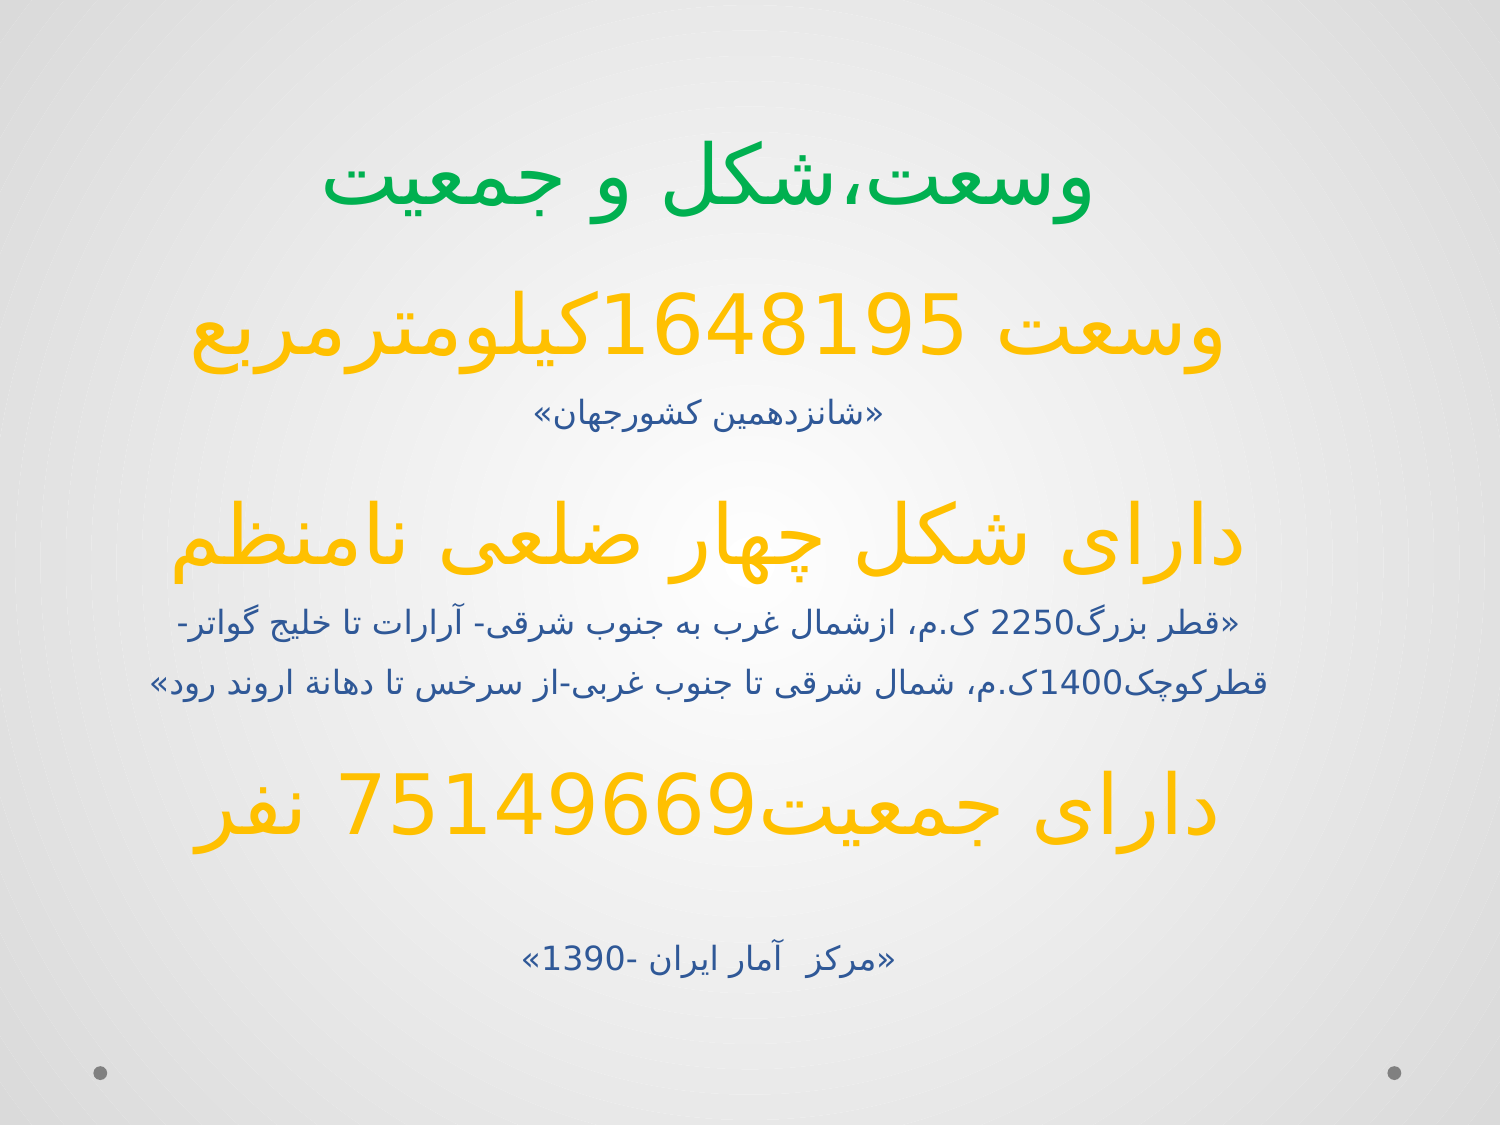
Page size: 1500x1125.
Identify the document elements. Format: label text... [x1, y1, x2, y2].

title وسعت،شکل و جمعیت وسعت 1648195کیلومترمربع «شانزدهمین کشورجهان» دارای شکل چهار ضلعی نامنظم «قطر بزرگ2250 ک.م، ازشمال غرب به جنوب شرقی- آرارات تا خلیج گواتر- قطرکوچک1400ک.م، شمال شرقی تا جنوب غربی-از سرخس تا دهانة اروند رود» دارای جمعیت75149669 نفر «مرکز آمار ایران -1390» [29, 115, 1388, 1106]
